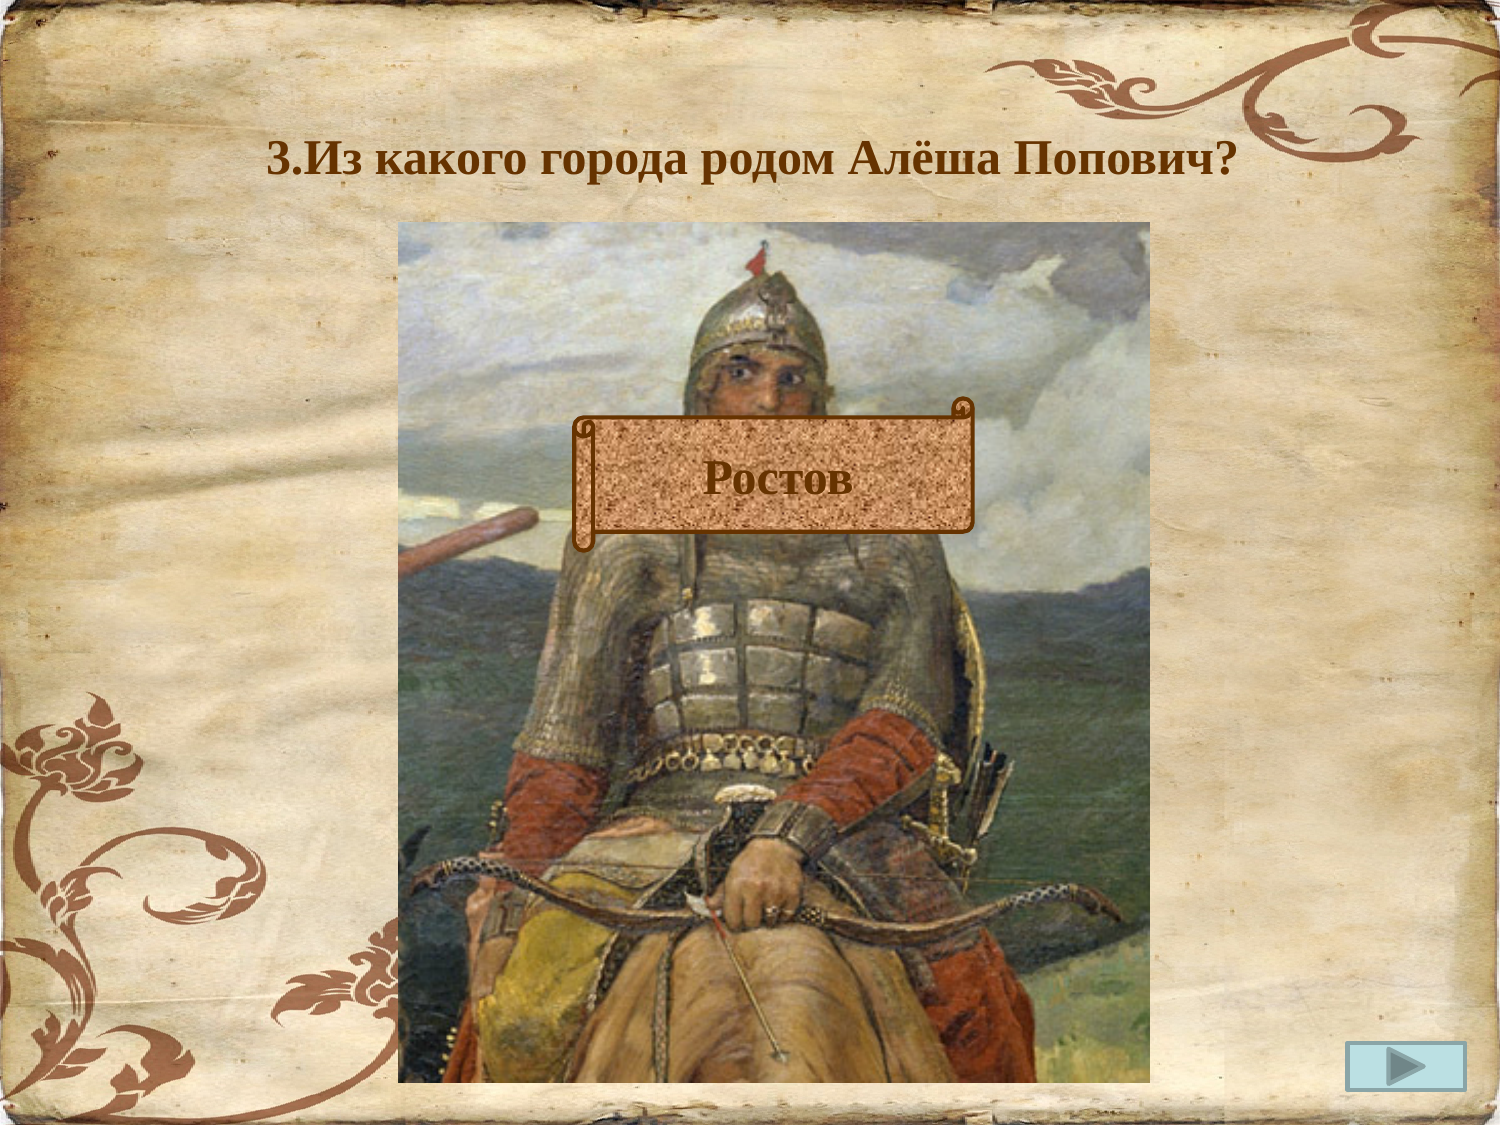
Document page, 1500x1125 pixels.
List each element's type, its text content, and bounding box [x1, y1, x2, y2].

text_box [1345, 1041, 1467, 1092]
text_box 3.Из какого города родом Алёша Попович? [251, 117, 1255, 193]
picture [0, 0, 1500, 1125]
